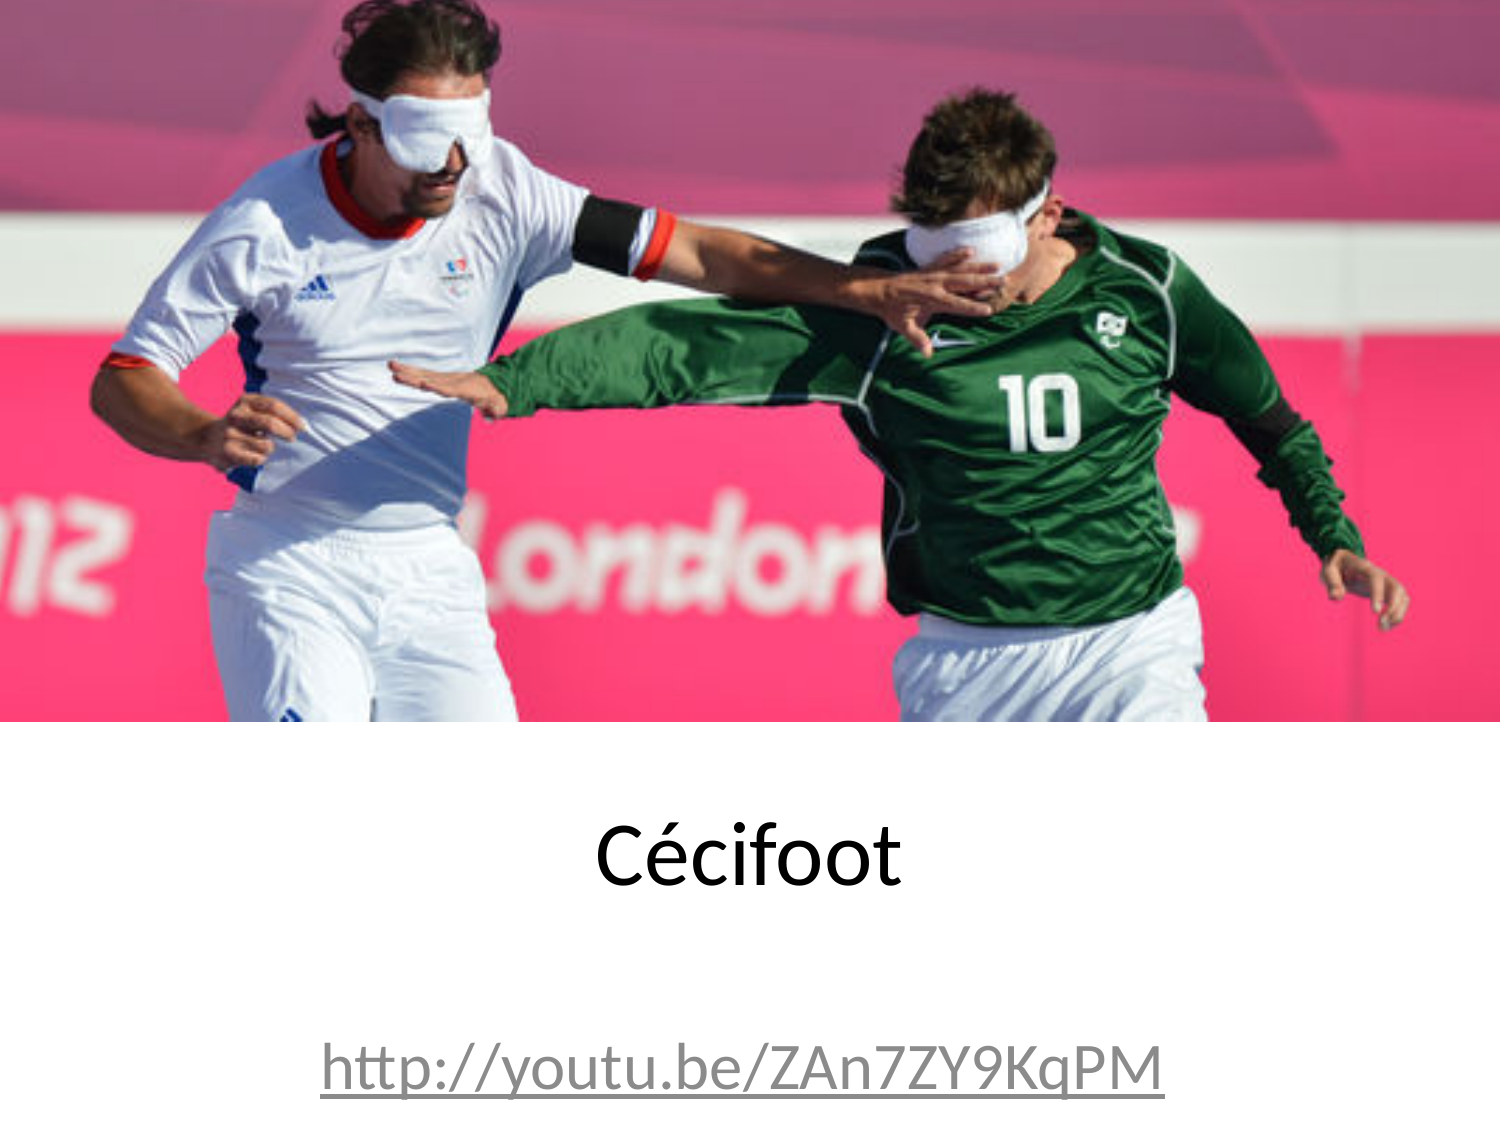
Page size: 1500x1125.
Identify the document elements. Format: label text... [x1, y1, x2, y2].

picture [0, 0, 1500, 723]
title Cécifoot [112, 731, 1388, 969]
subtitle http://youtu.be/ZAn7ZY9KqPM [225, 1015, 1275, 1125]
